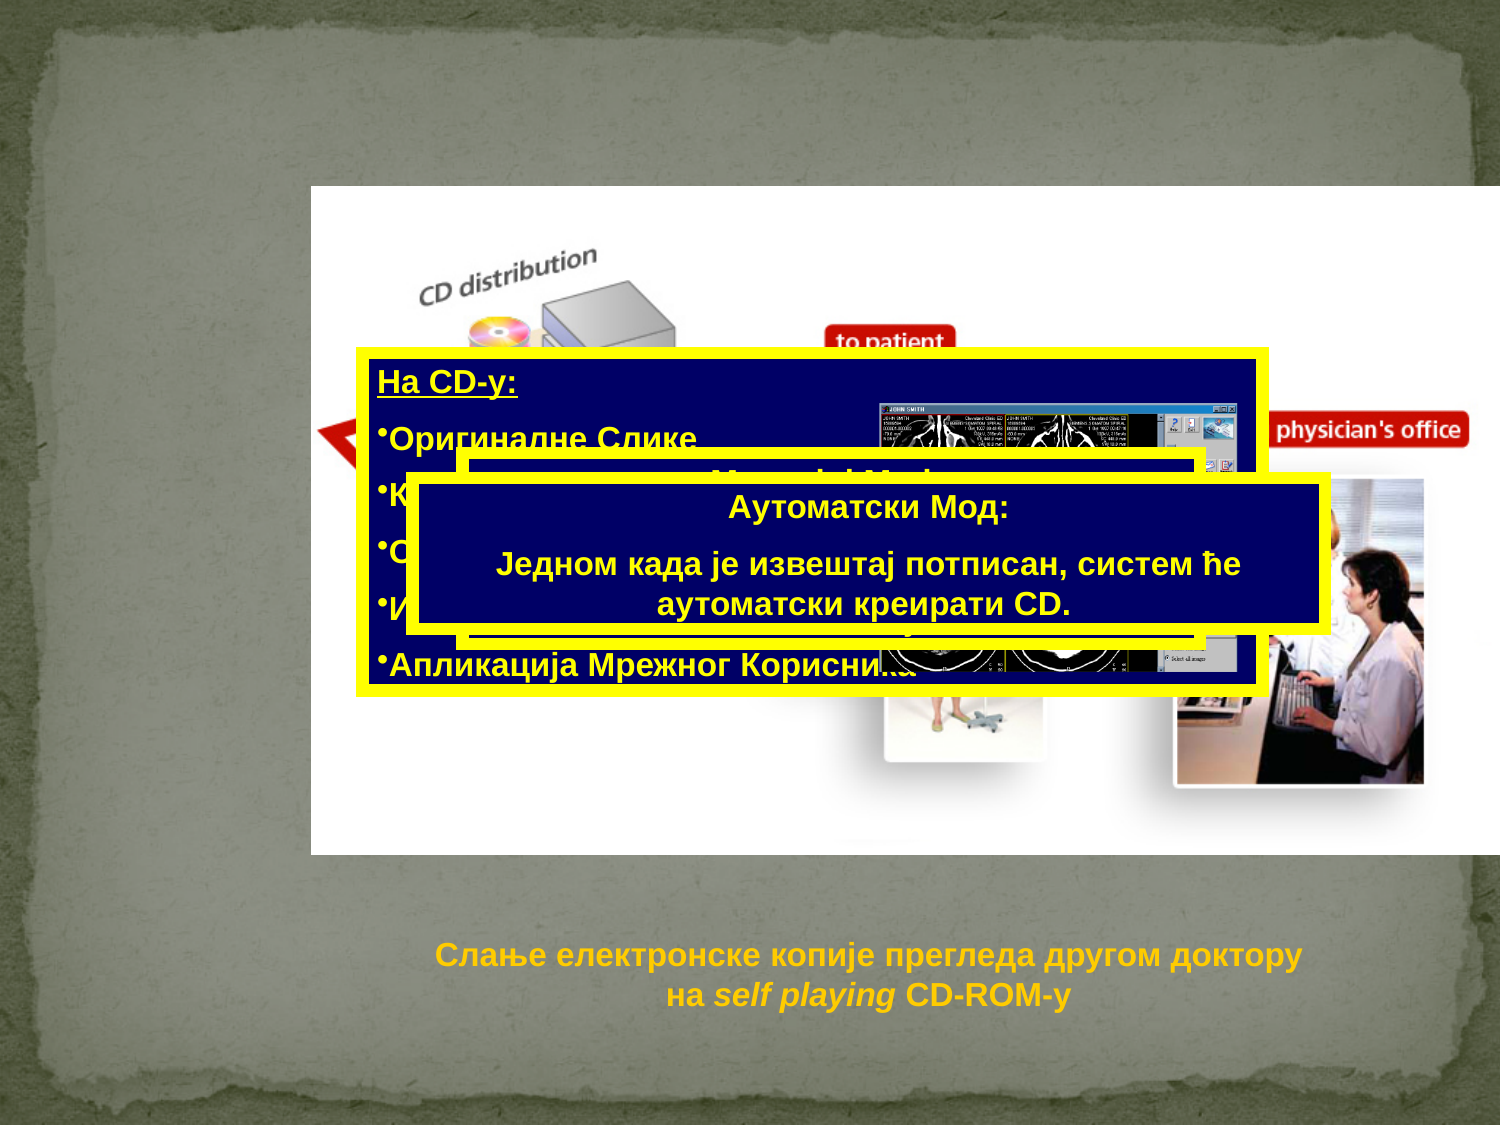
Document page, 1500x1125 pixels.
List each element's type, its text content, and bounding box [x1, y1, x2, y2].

picture [313, 187, 1500, 853]
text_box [366, 356, 1261, 720]
text_box Слање електронске копије прегледа другом доктору на self playing CD-ROM-у [412, 925, 1325, 1020]
